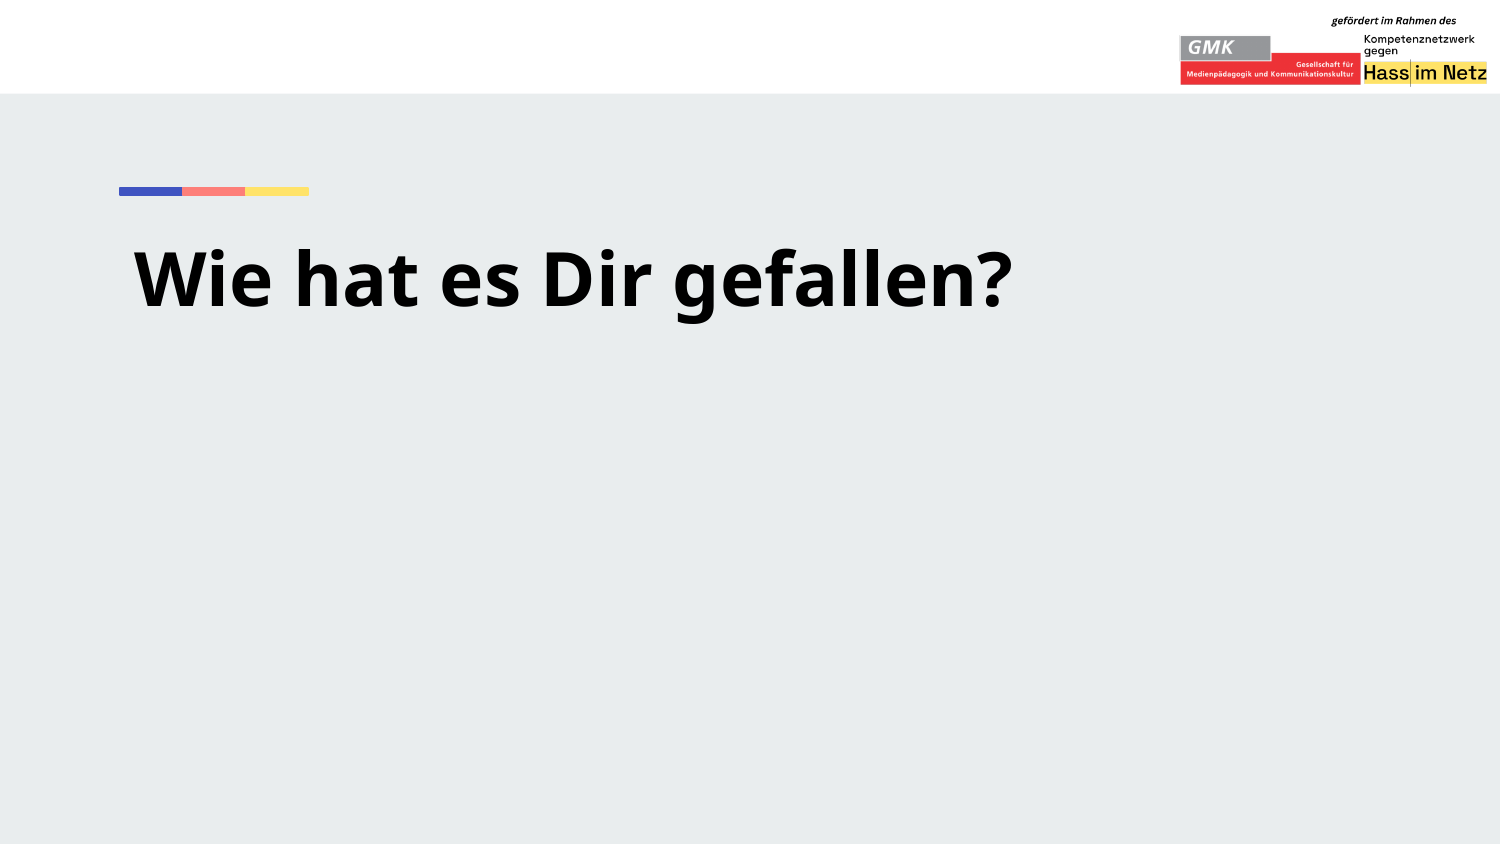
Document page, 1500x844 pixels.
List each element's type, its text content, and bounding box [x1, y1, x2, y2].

picture [1177, 0, 1491, 94]
text_box Wie hat es Dir gefallen? [119, 216, 1381, 466]
